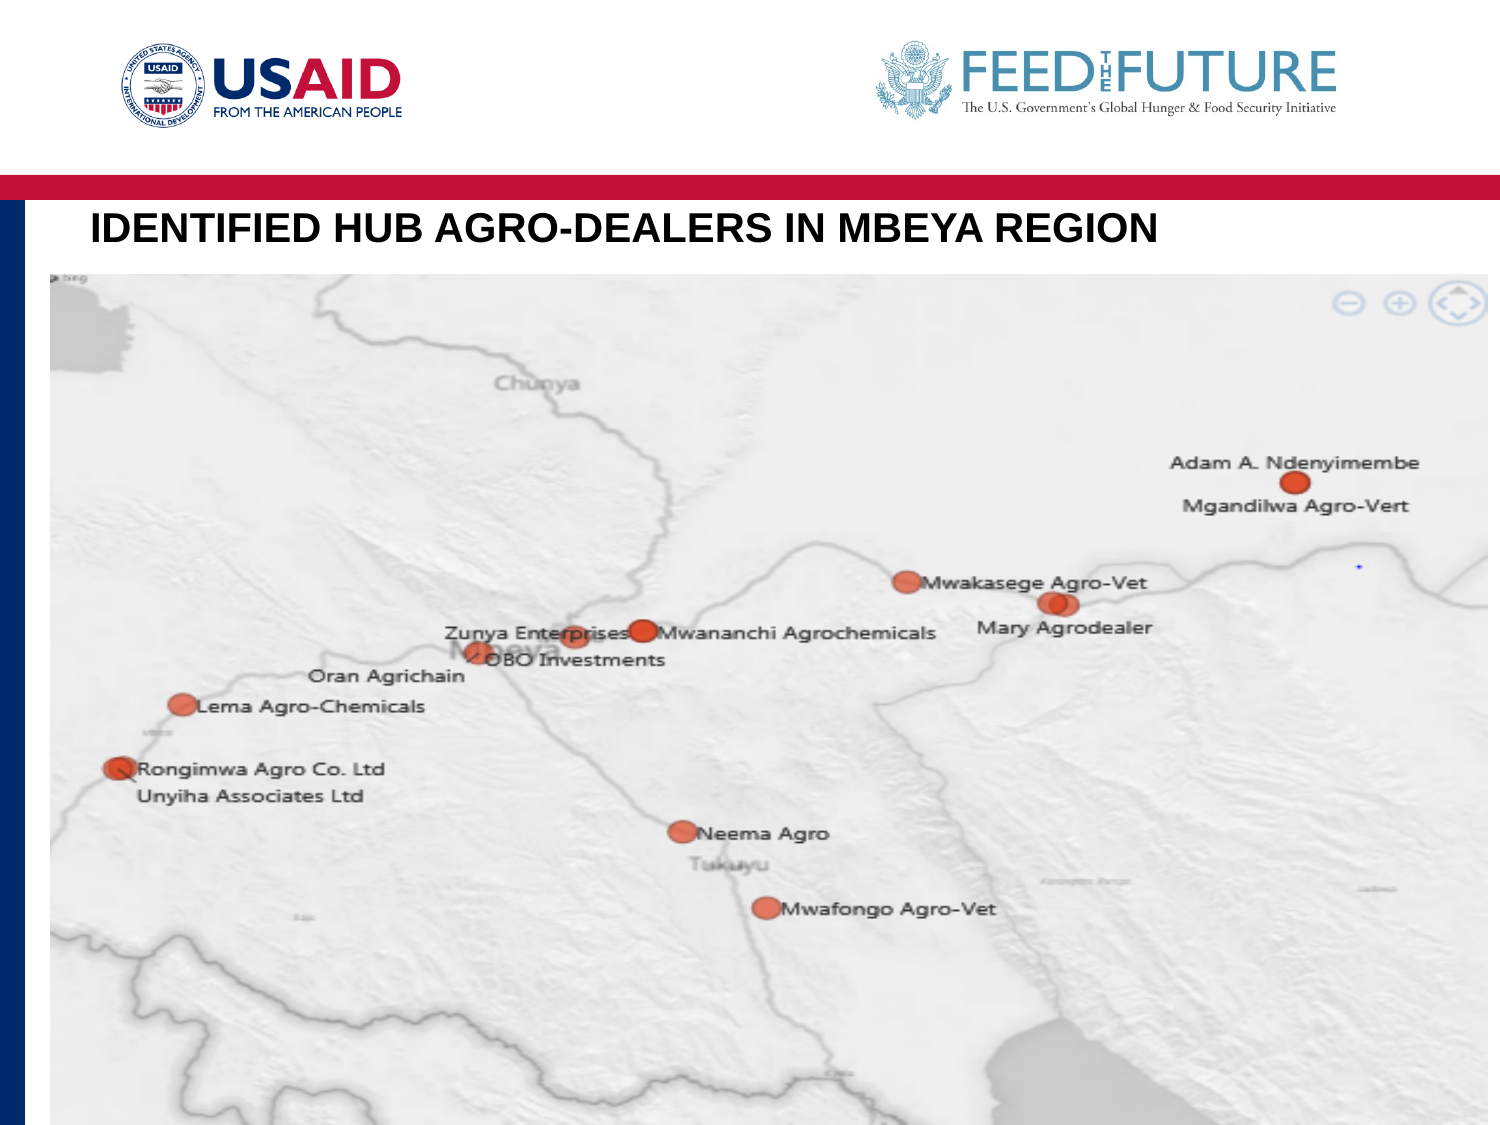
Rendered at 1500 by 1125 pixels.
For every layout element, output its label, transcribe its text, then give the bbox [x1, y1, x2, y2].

picture [49, 274, 1488, 1125]
picture [80, 17, 442, 158]
title IDENTIFIED HUB AGRO-DEALERS IN MBEYA REGION [75, 193, 1450, 273]
picture [837, 11, 1378, 152]
